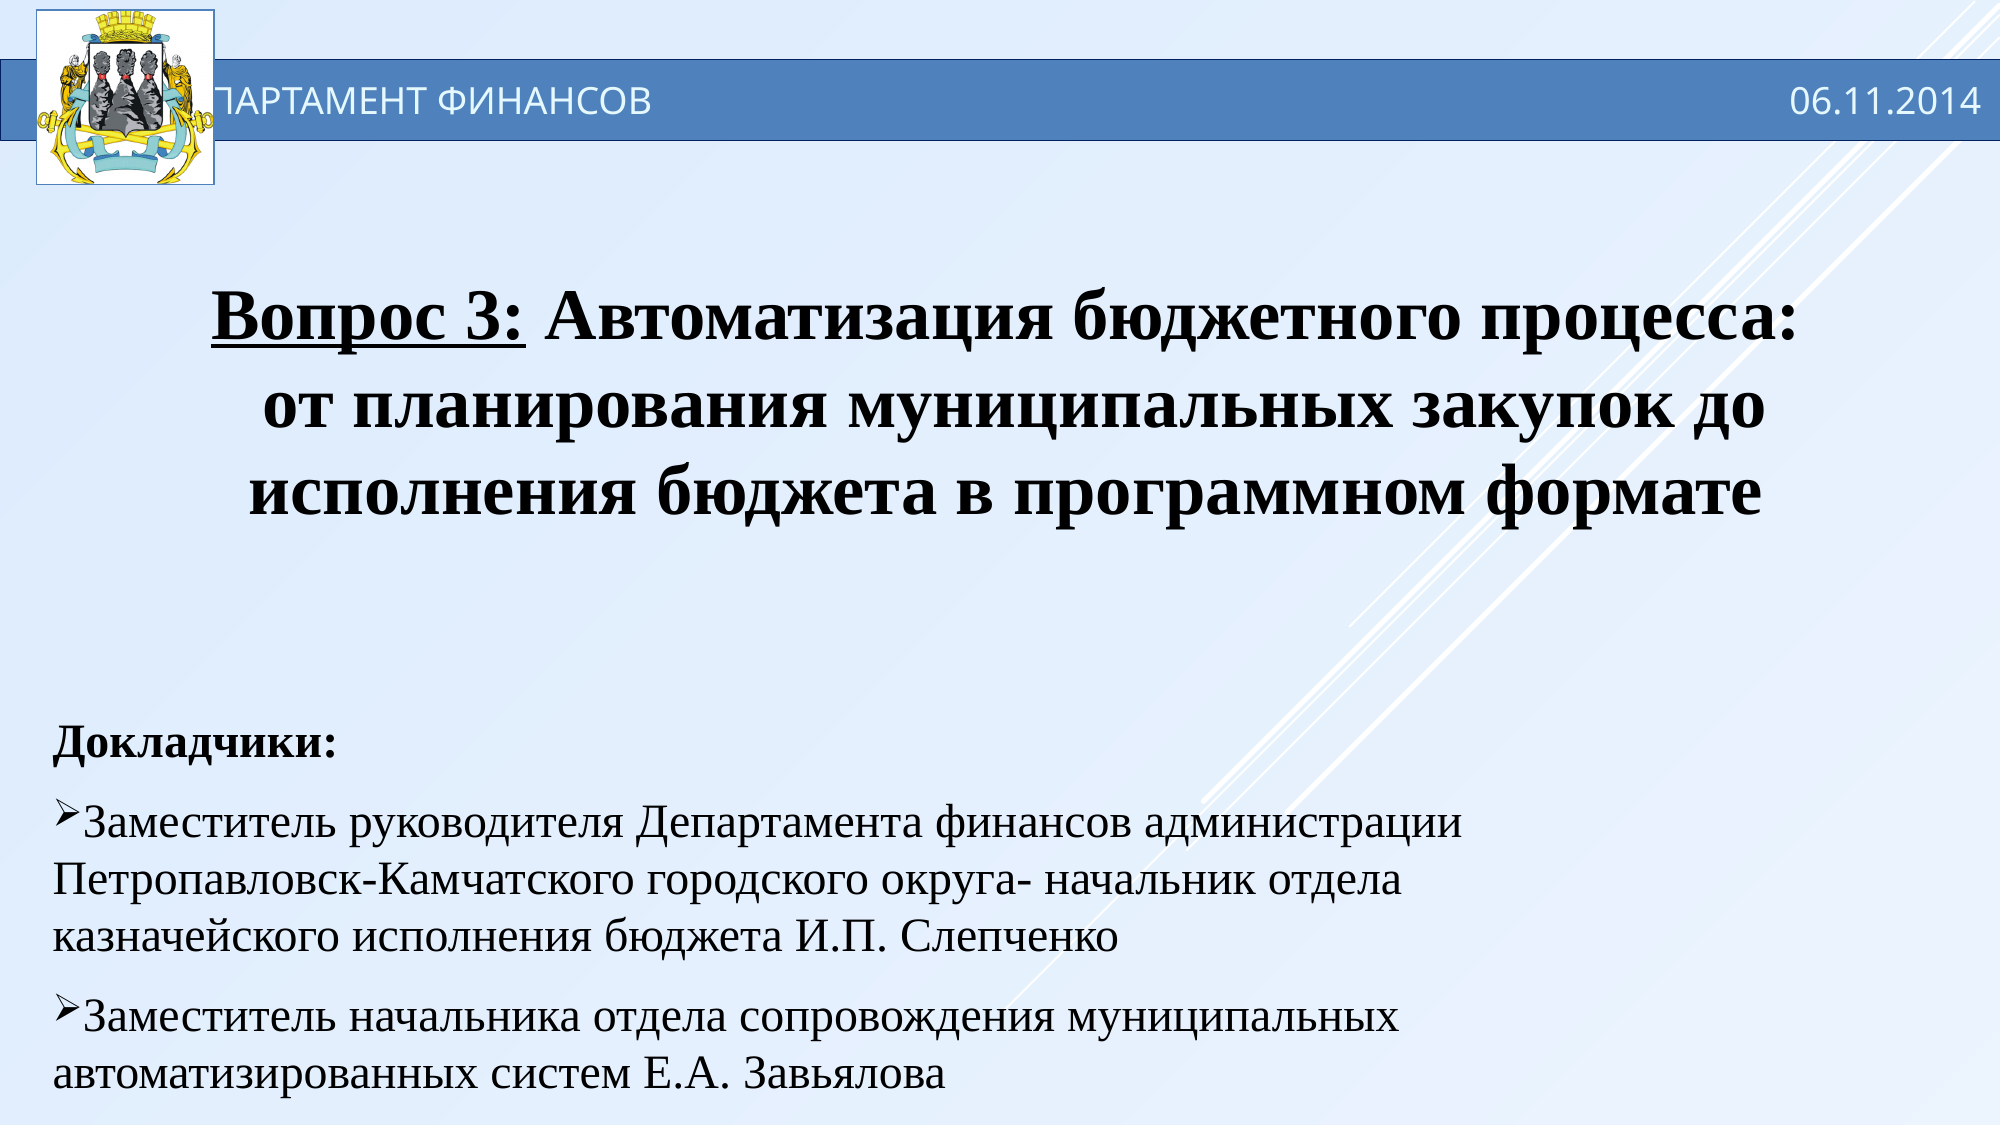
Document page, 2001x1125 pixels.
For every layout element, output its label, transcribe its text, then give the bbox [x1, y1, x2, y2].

title Вопрос 3: Автоматизация бюджетного процесса: от планирования муниципальных закупок до исполнения бюджета в программном формате [37, 259, 1976, 537]
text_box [0, 10, 2000, 184]
subtitle Докладчики: Заместитель руководителя Департамента финансов администрации Петропавловск-Камчатского городского округа- начальник отдела казначейского исполнения бюджета И.П. Слепченко Заместитель начальника отдела сопровождения муниципальных автоматизированных систем Е.А. Завьялова [37, 702, 1496, 1098]
